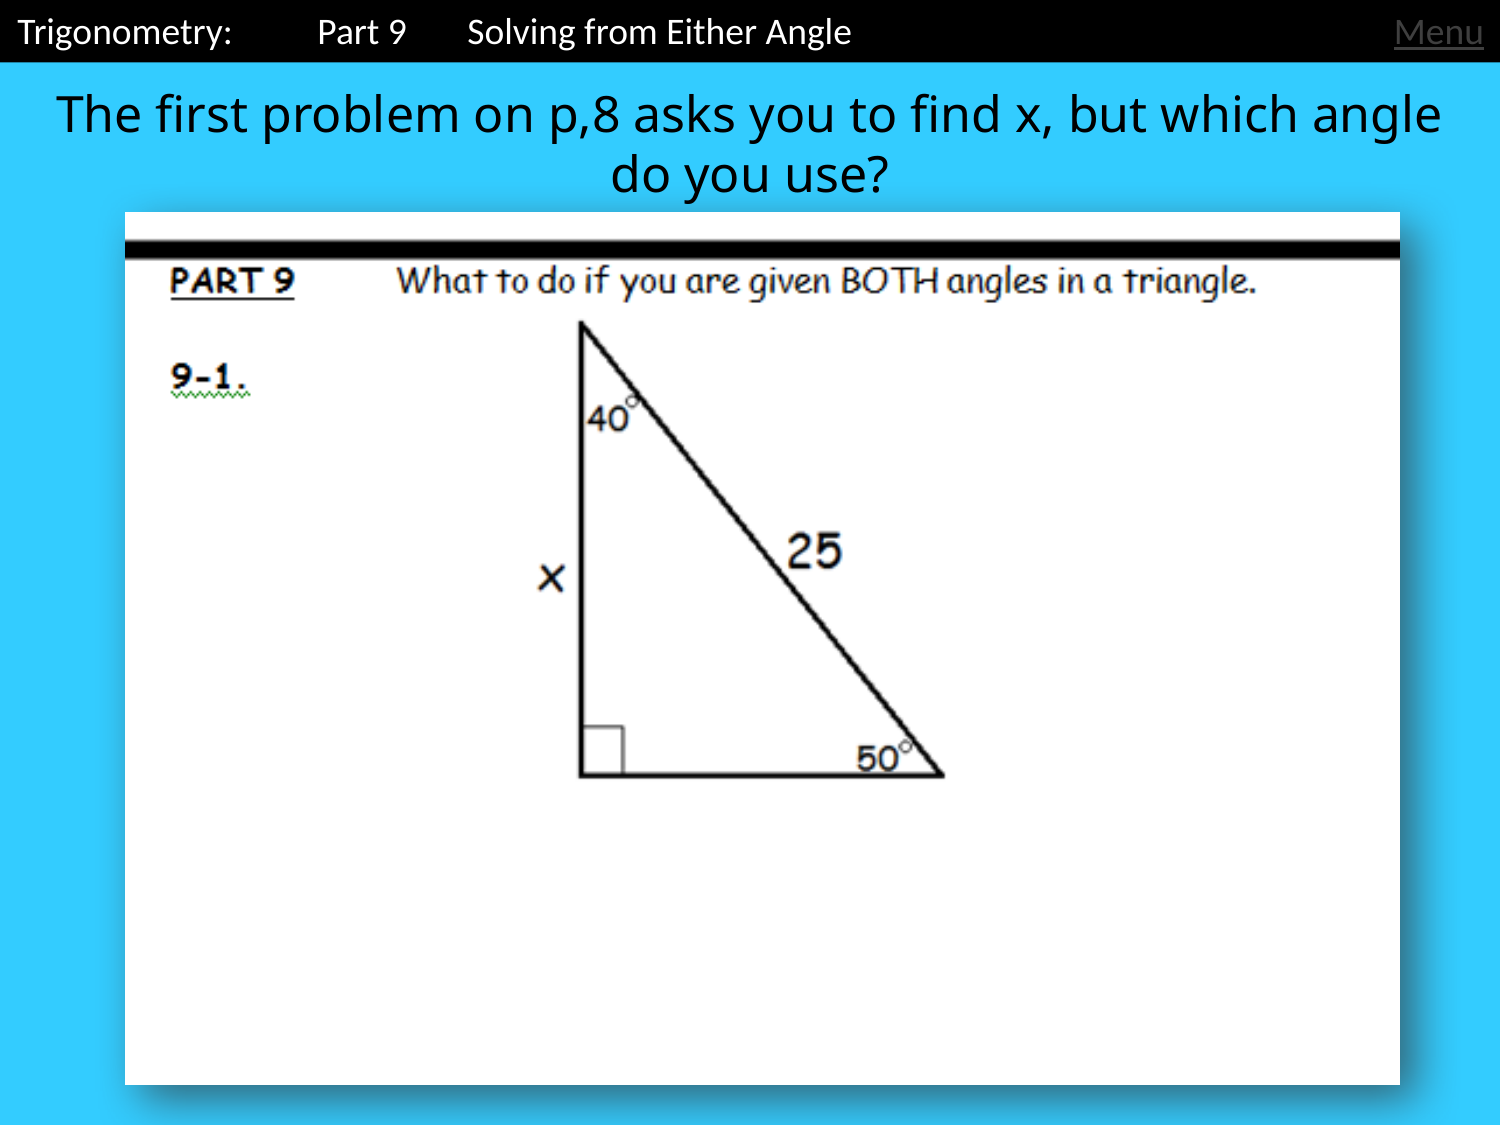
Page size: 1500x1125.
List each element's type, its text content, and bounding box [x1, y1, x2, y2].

text_box [0, 0, 1500, 64]
text_box Menu [1379, 0, 1500, 60]
picture [124, 212, 1401, 1085]
text_box Trigonometry: Part 9 Solving from Either Angle [2, 0, 868, 60]
text_box The first problem on p,8 asks you to find x, but which angle do you use? [24, 74, 1475, 210]
